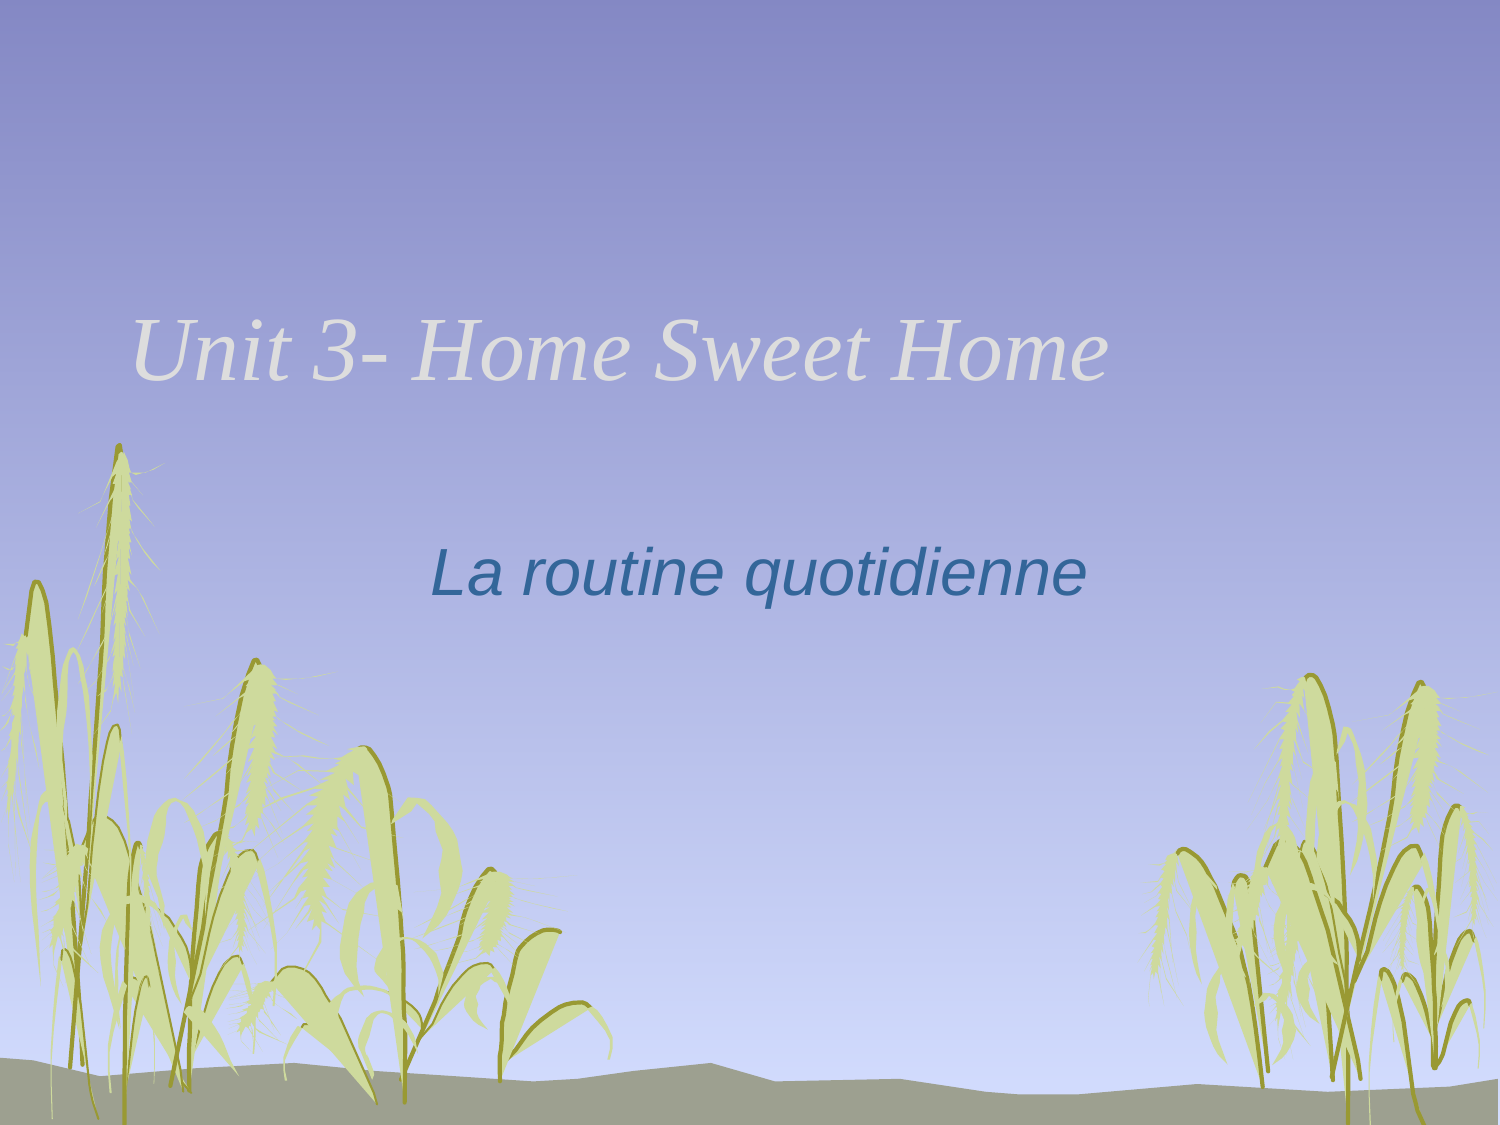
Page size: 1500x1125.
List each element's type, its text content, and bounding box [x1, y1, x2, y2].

subtitle La routine quotidienne [187, 424, 1351, 713]
title Unit 3- Home Sweet Home [112, 249, 1388, 438]
